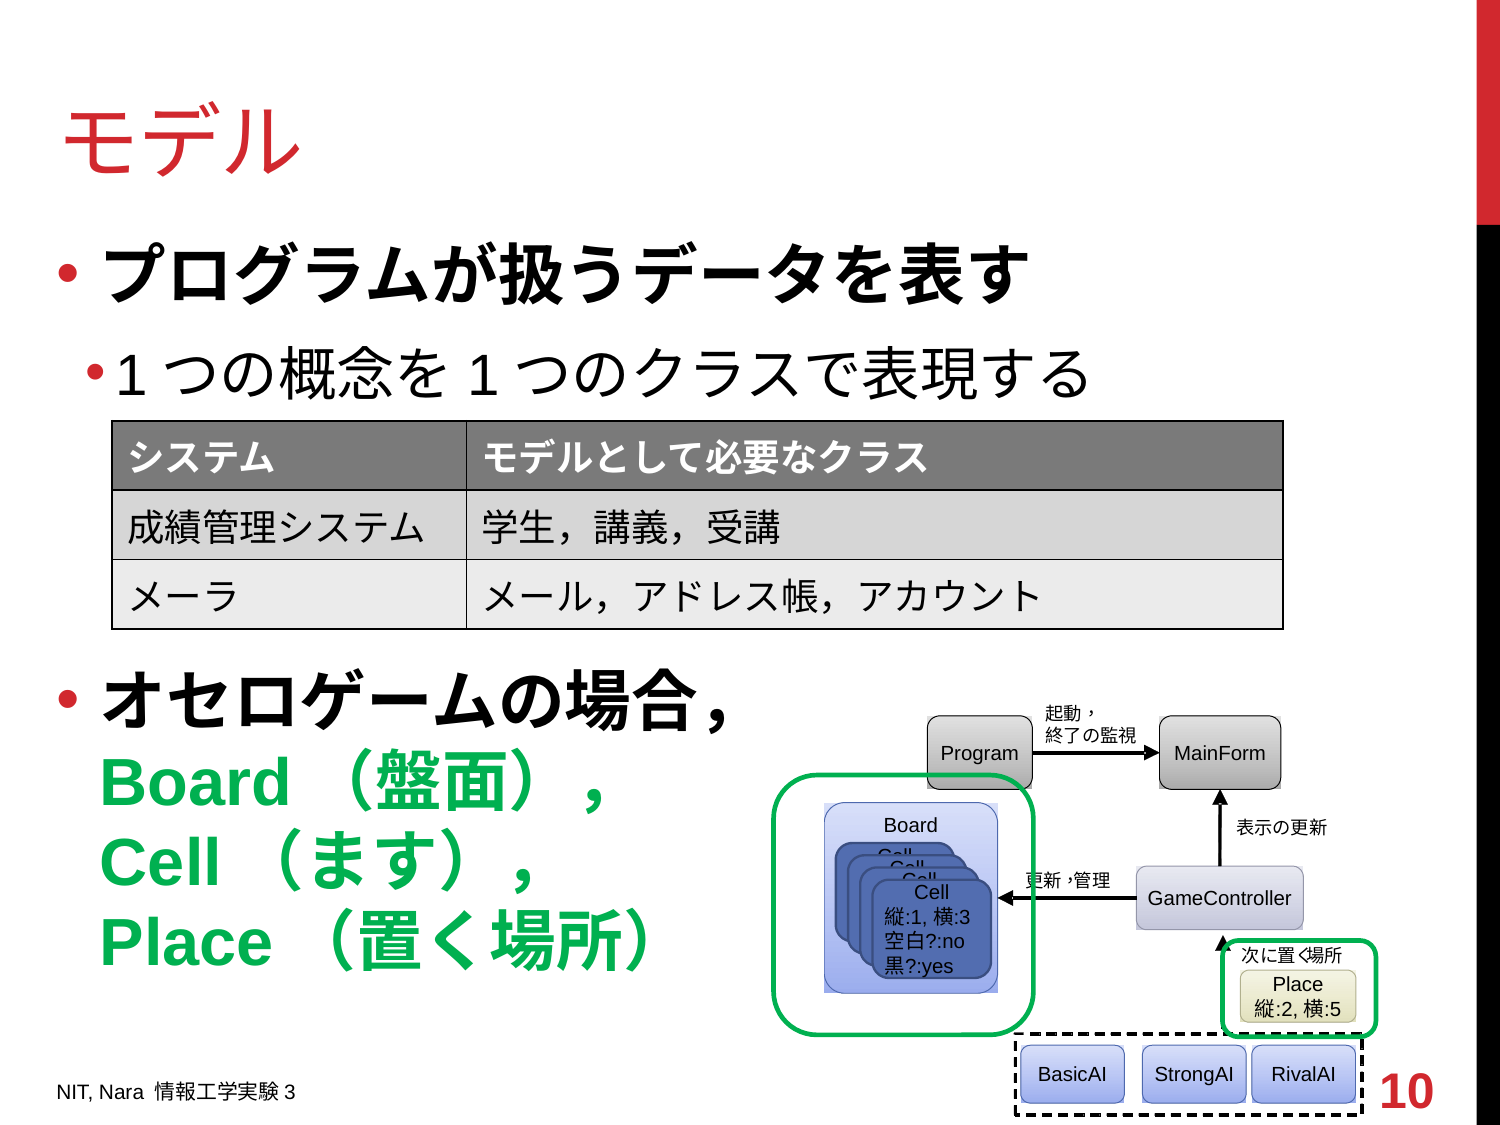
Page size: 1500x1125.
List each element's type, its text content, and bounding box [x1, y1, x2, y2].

table_cell メール，アドレス帳，アカウント [467, 560, 1282, 628]
table_cell 学生，講義，受講 [467, 491, 1282, 559]
list プログラムが扱うデータを表す 1つの概念を1つのクラスで表現する オセロゲームの場合， Board（盤面）， Cell（ます）， Place（置く場所） [41, 224, 1436, 1047]
title モデル [41, 25, 1436, 197]
picture [823, 695, 1365, 1119]
table_cell メーラ [113, 560, 466, 628]
table_header モデルとして必要なクラス [467, 422, 1282, 489]
table_header システム [113, 422, 466, 489]
slide_number 10 [1373, 1058, 1475, 1119]
footer NIT, Nara 情報工学実験3 [41, 1071, 604, 1118]
text_box [1374, 944, 1379, 1033]
text_box [771, 772, 822, 1038]
table_cell 成績管理システム [113, 491, 466, 559]
